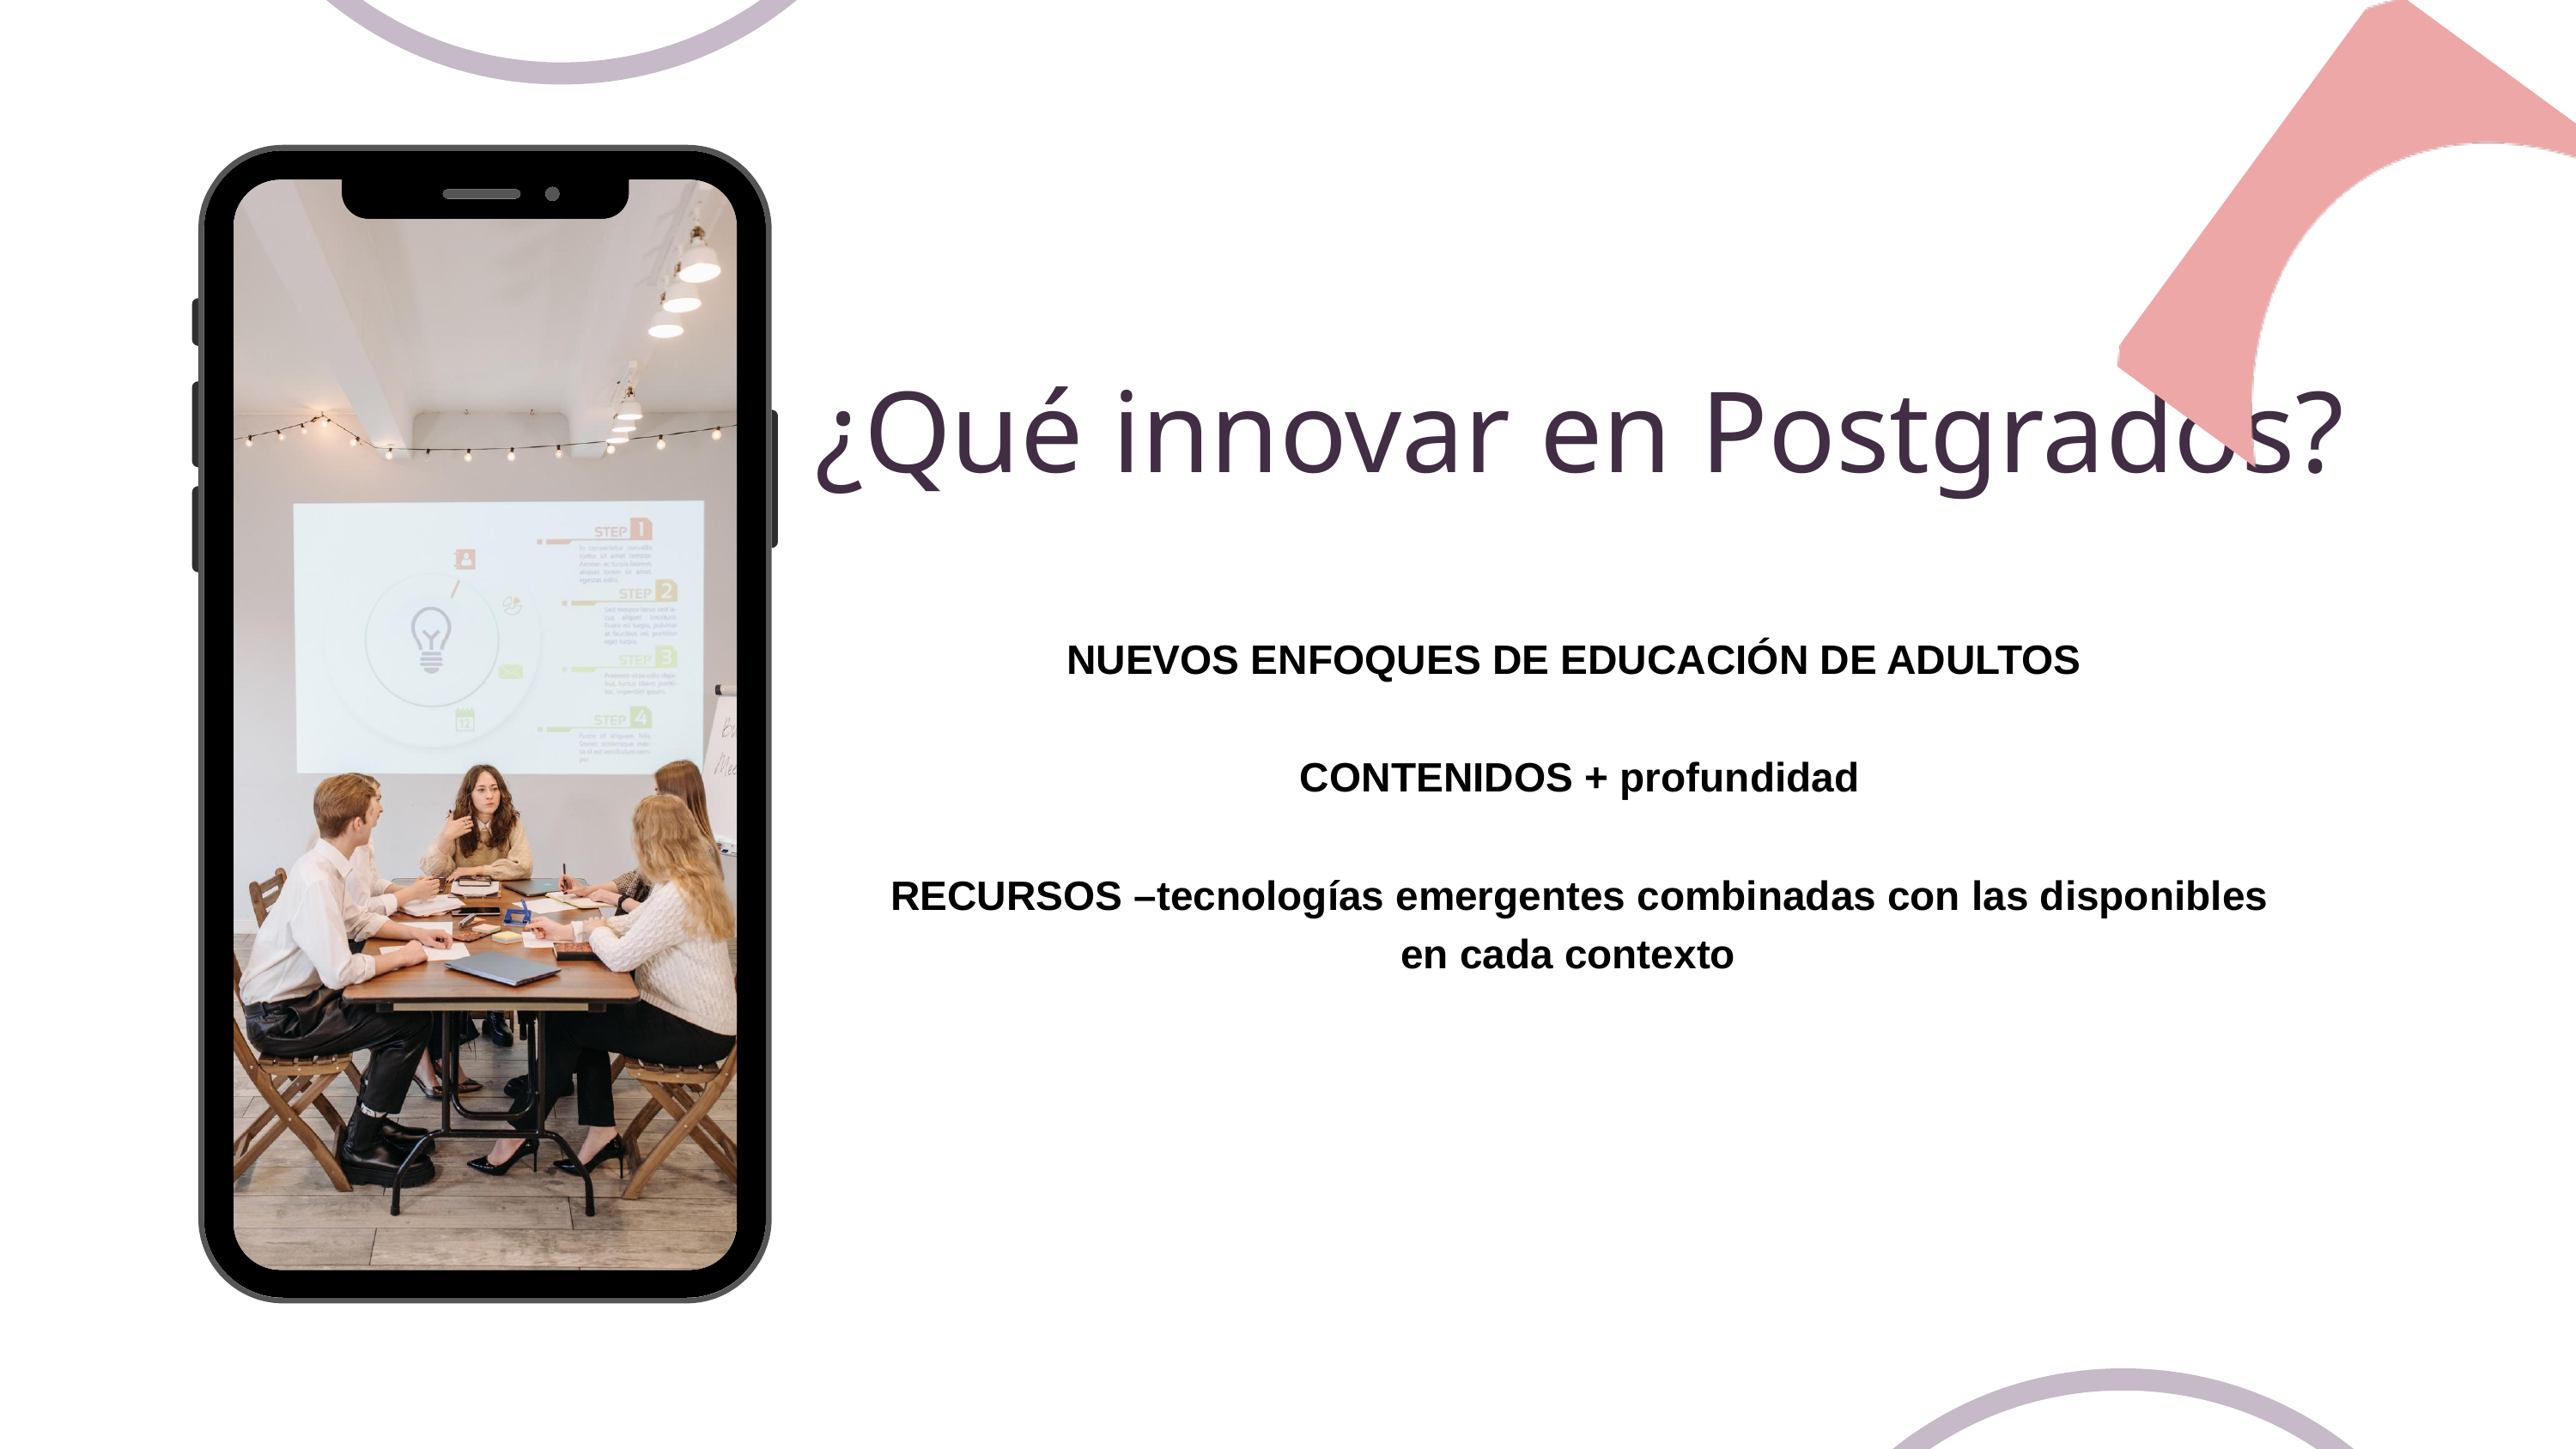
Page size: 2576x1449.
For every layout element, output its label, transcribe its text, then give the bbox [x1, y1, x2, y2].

text_box [326, 0, 797, 85]
text_box ¿Qué innovar en Postgrados? [813, 374, 2295, 498]
text_box [2108, 0, 2576, 606]
text_box [1893, 1368, 2354, 1449]
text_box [191, 144, 779, 1304]
text_box NUEVOS ENFOQUES DE EDUCACIÓN DE ADULTOS CONTENIDOS + profundidad RECURSOS –tecnologías emergentes combinadas con las disponibles en cada contexto [865, 623, 2295, 1155]
